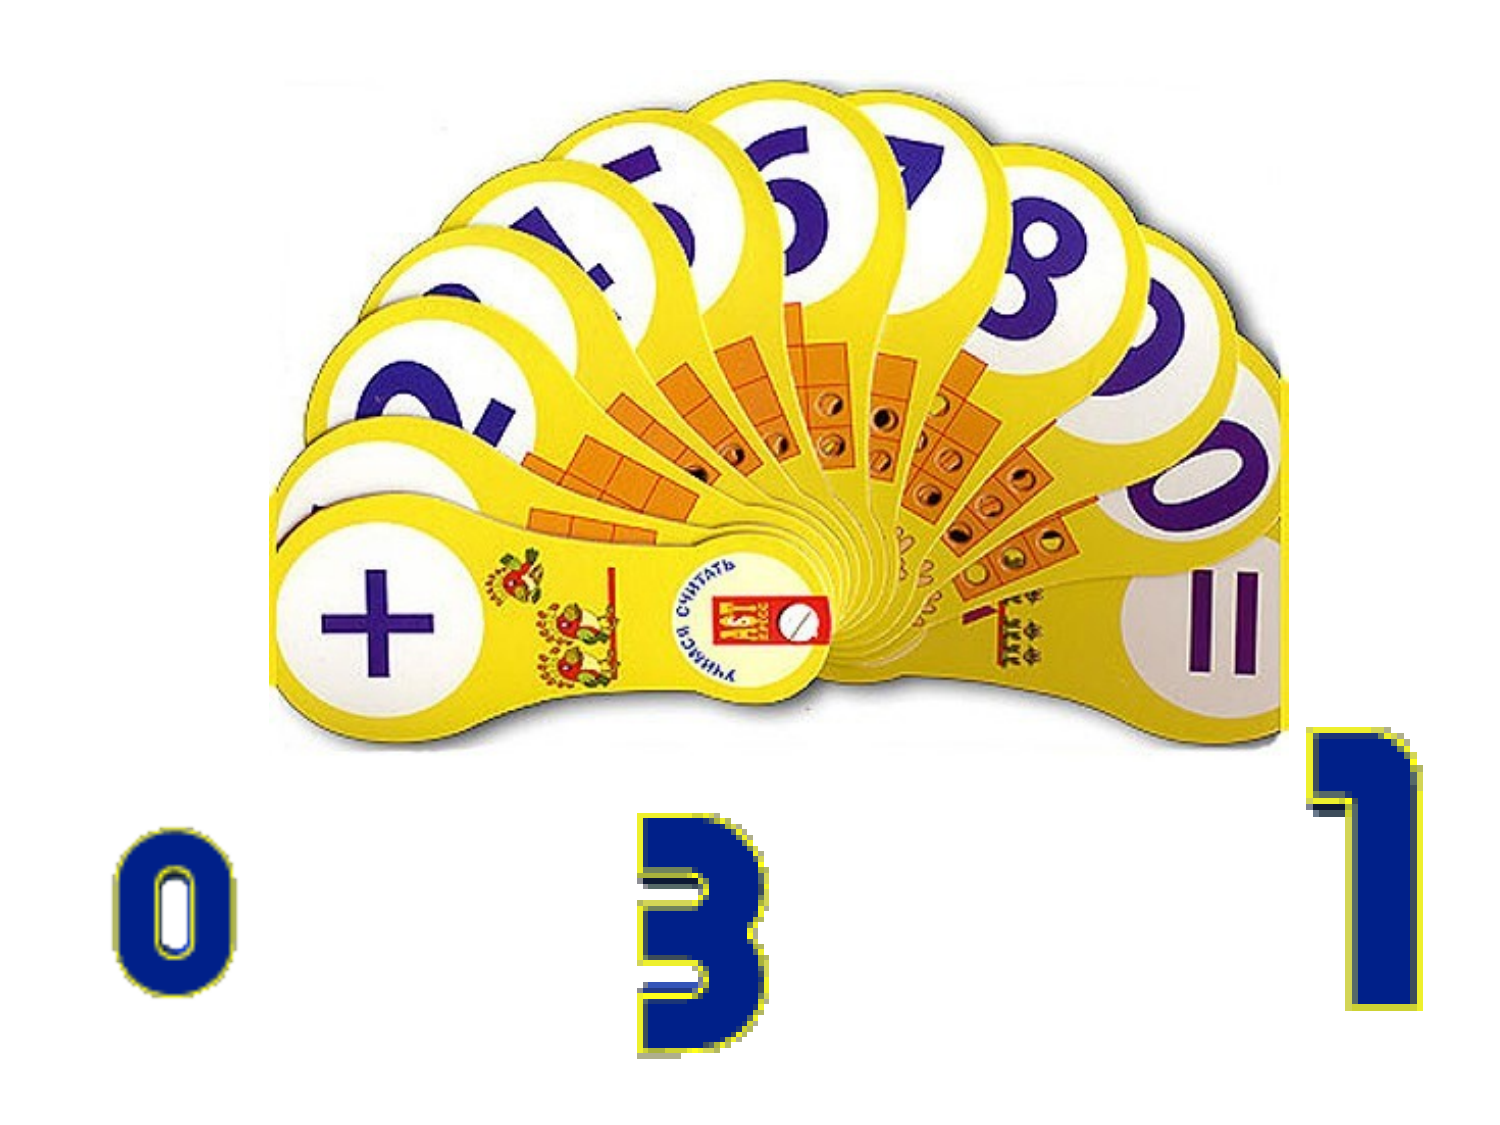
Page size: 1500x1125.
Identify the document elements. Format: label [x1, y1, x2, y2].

picture [105, 784, 247, 1051]
picture [269, 70, 1289, 1125]
picture [1300, 655, 1430, 1095]
